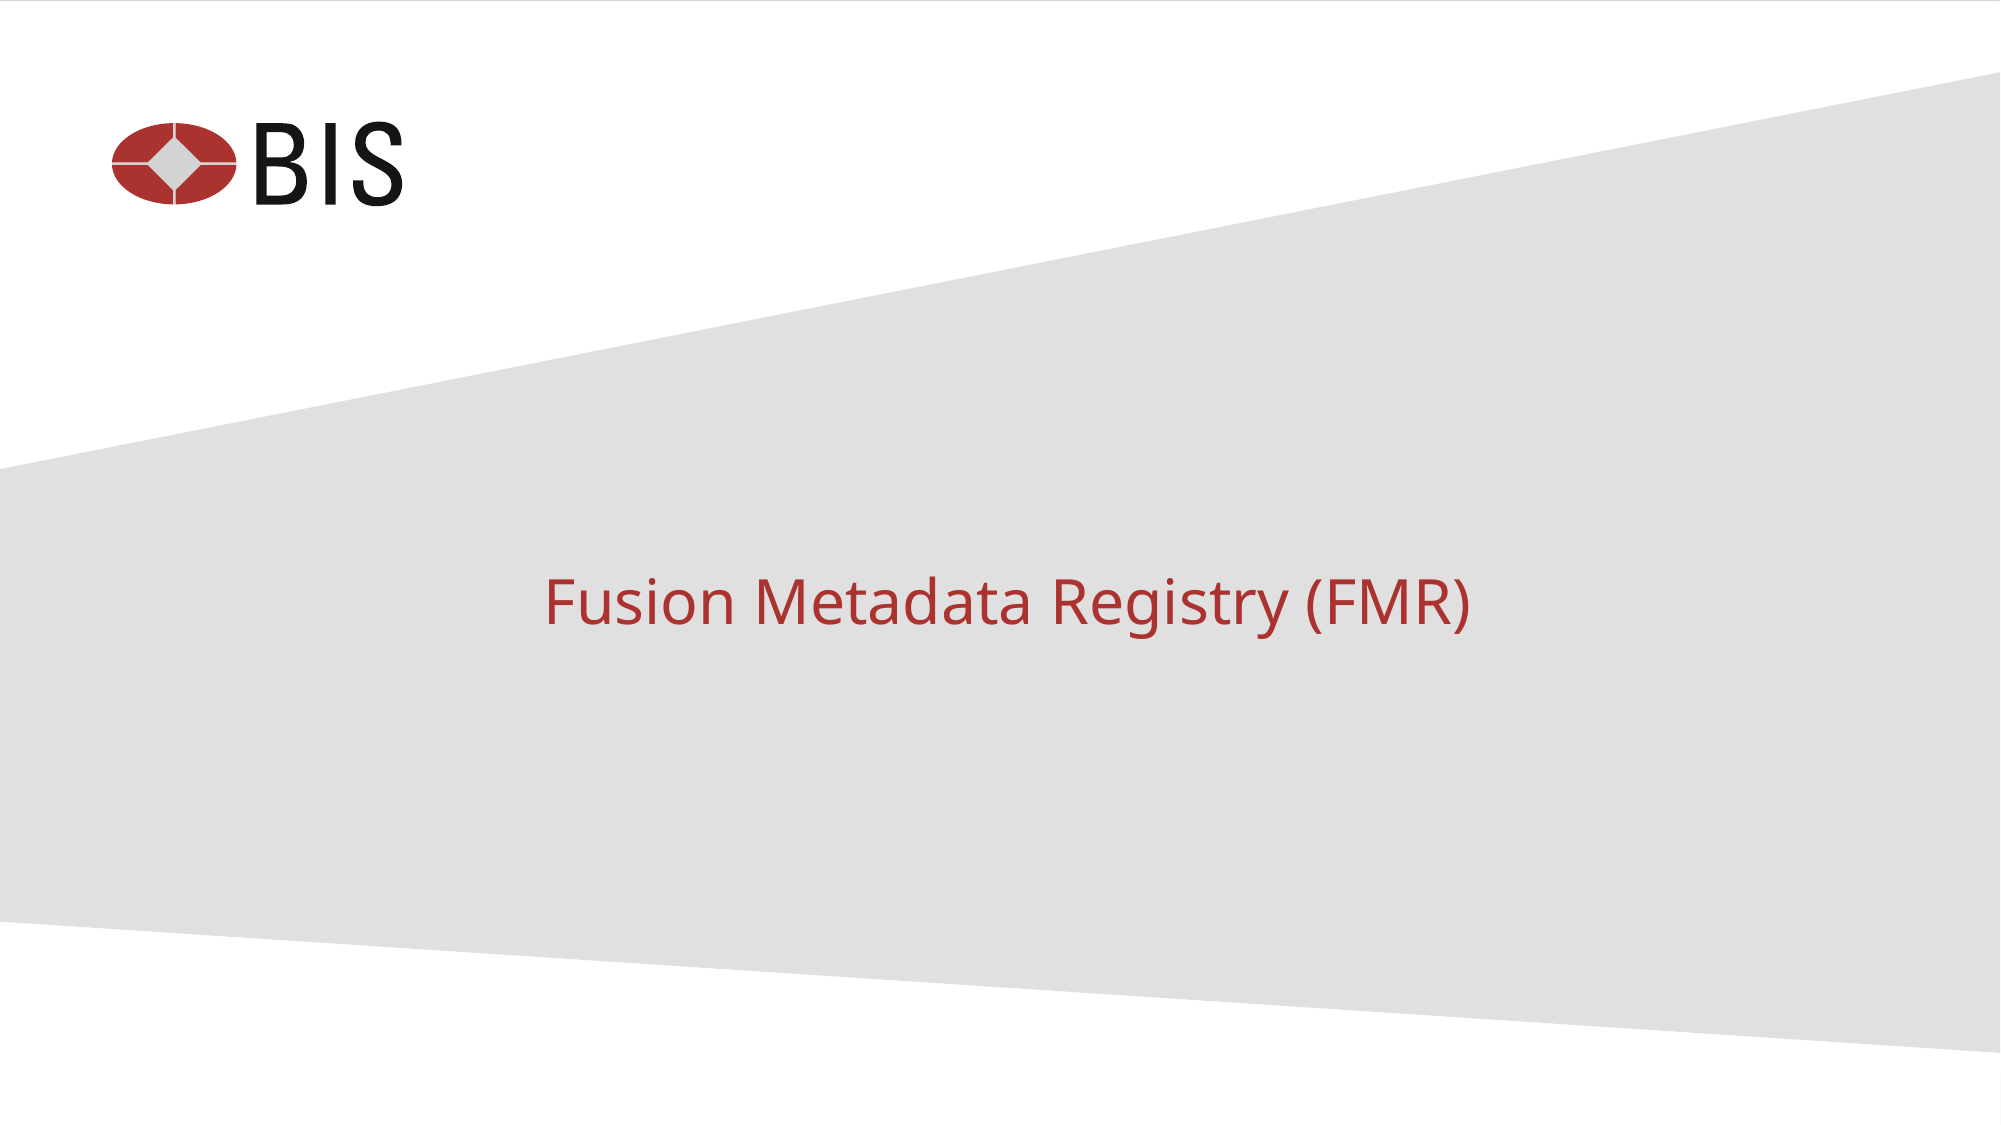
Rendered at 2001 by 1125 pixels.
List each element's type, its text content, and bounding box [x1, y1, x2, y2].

title Fusion Metadata Registry (FMR) [181, 562, 1835, 823]
